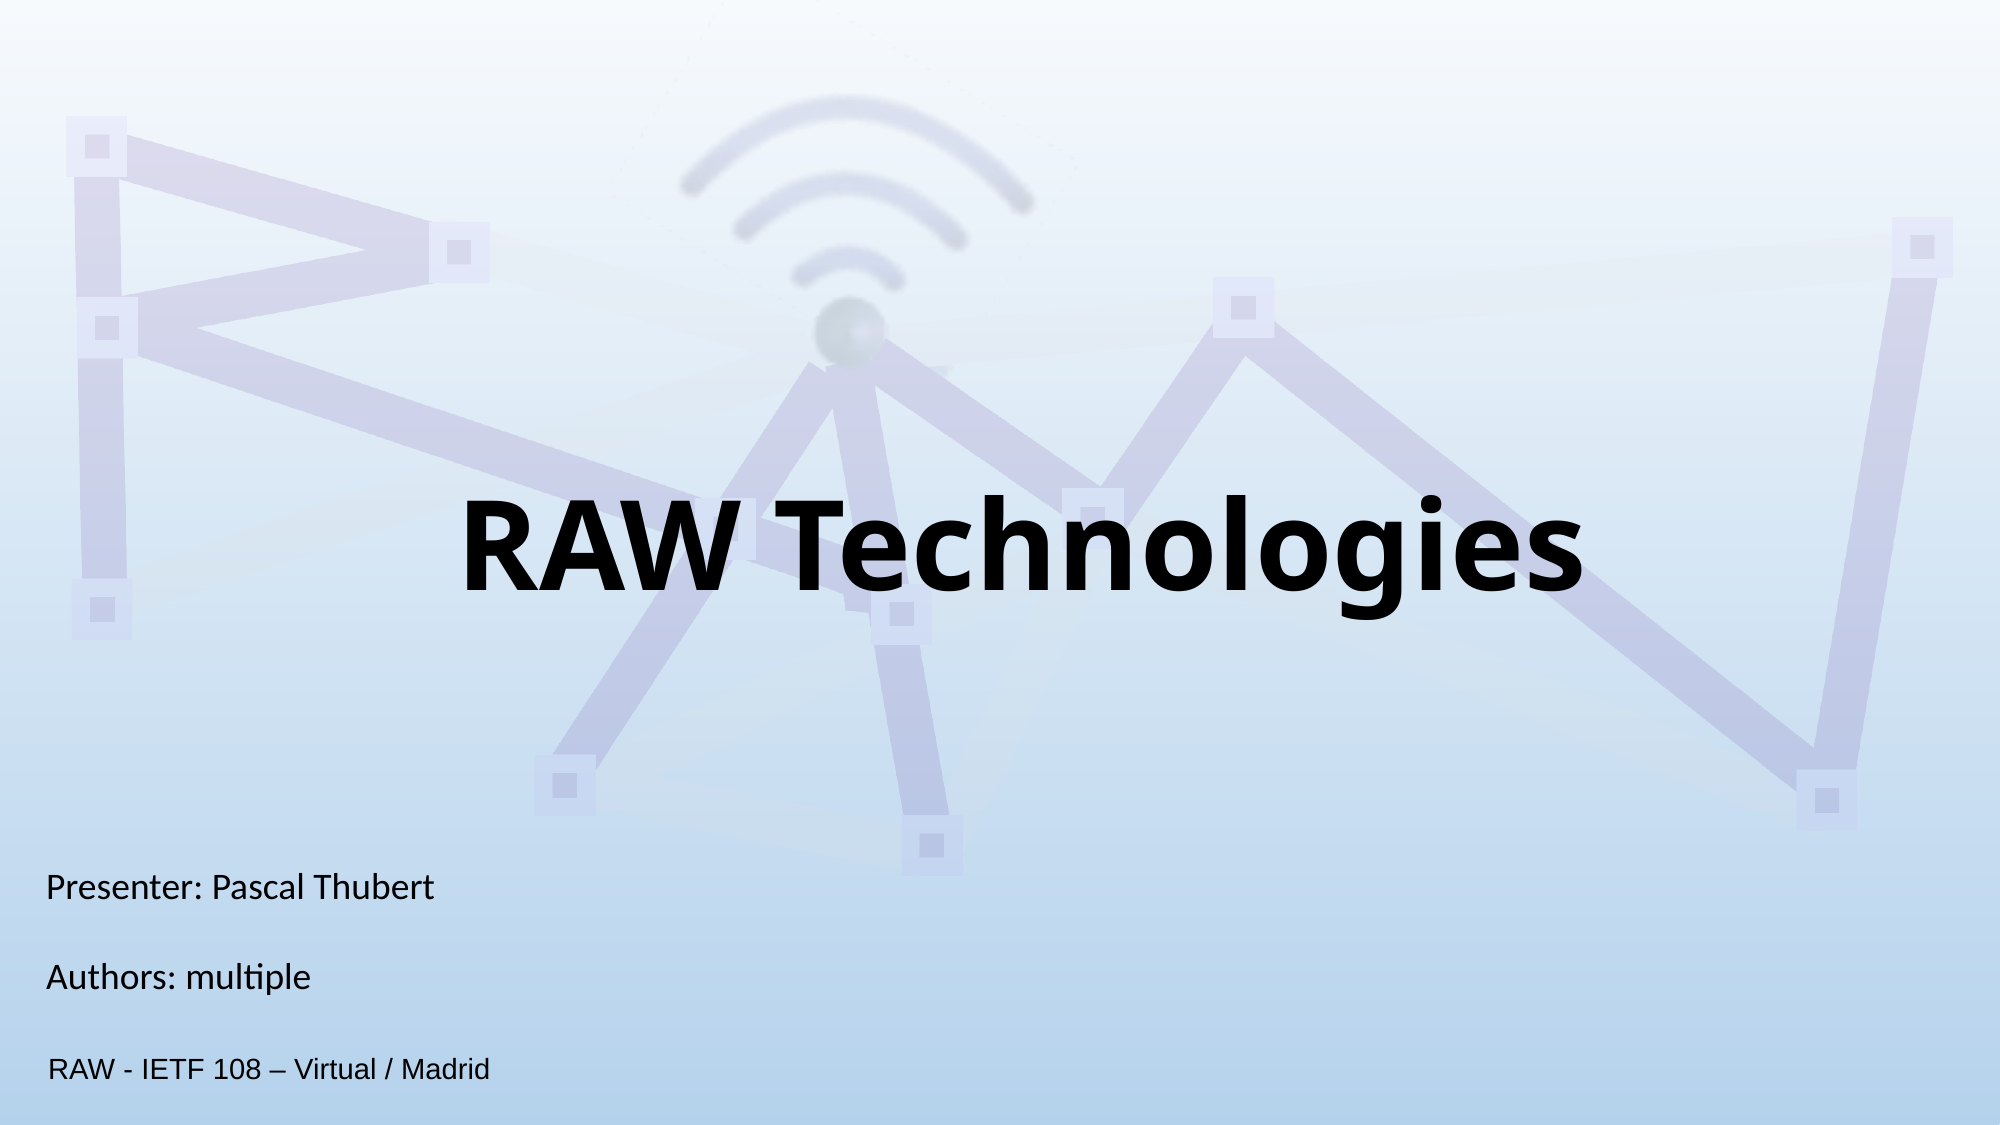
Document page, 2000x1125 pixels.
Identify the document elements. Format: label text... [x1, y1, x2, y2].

picture [0, 0, 2000, 966]
text_box Presenter: Pascal Thubert Authors: multiple [31, 966, 957, 1004]
